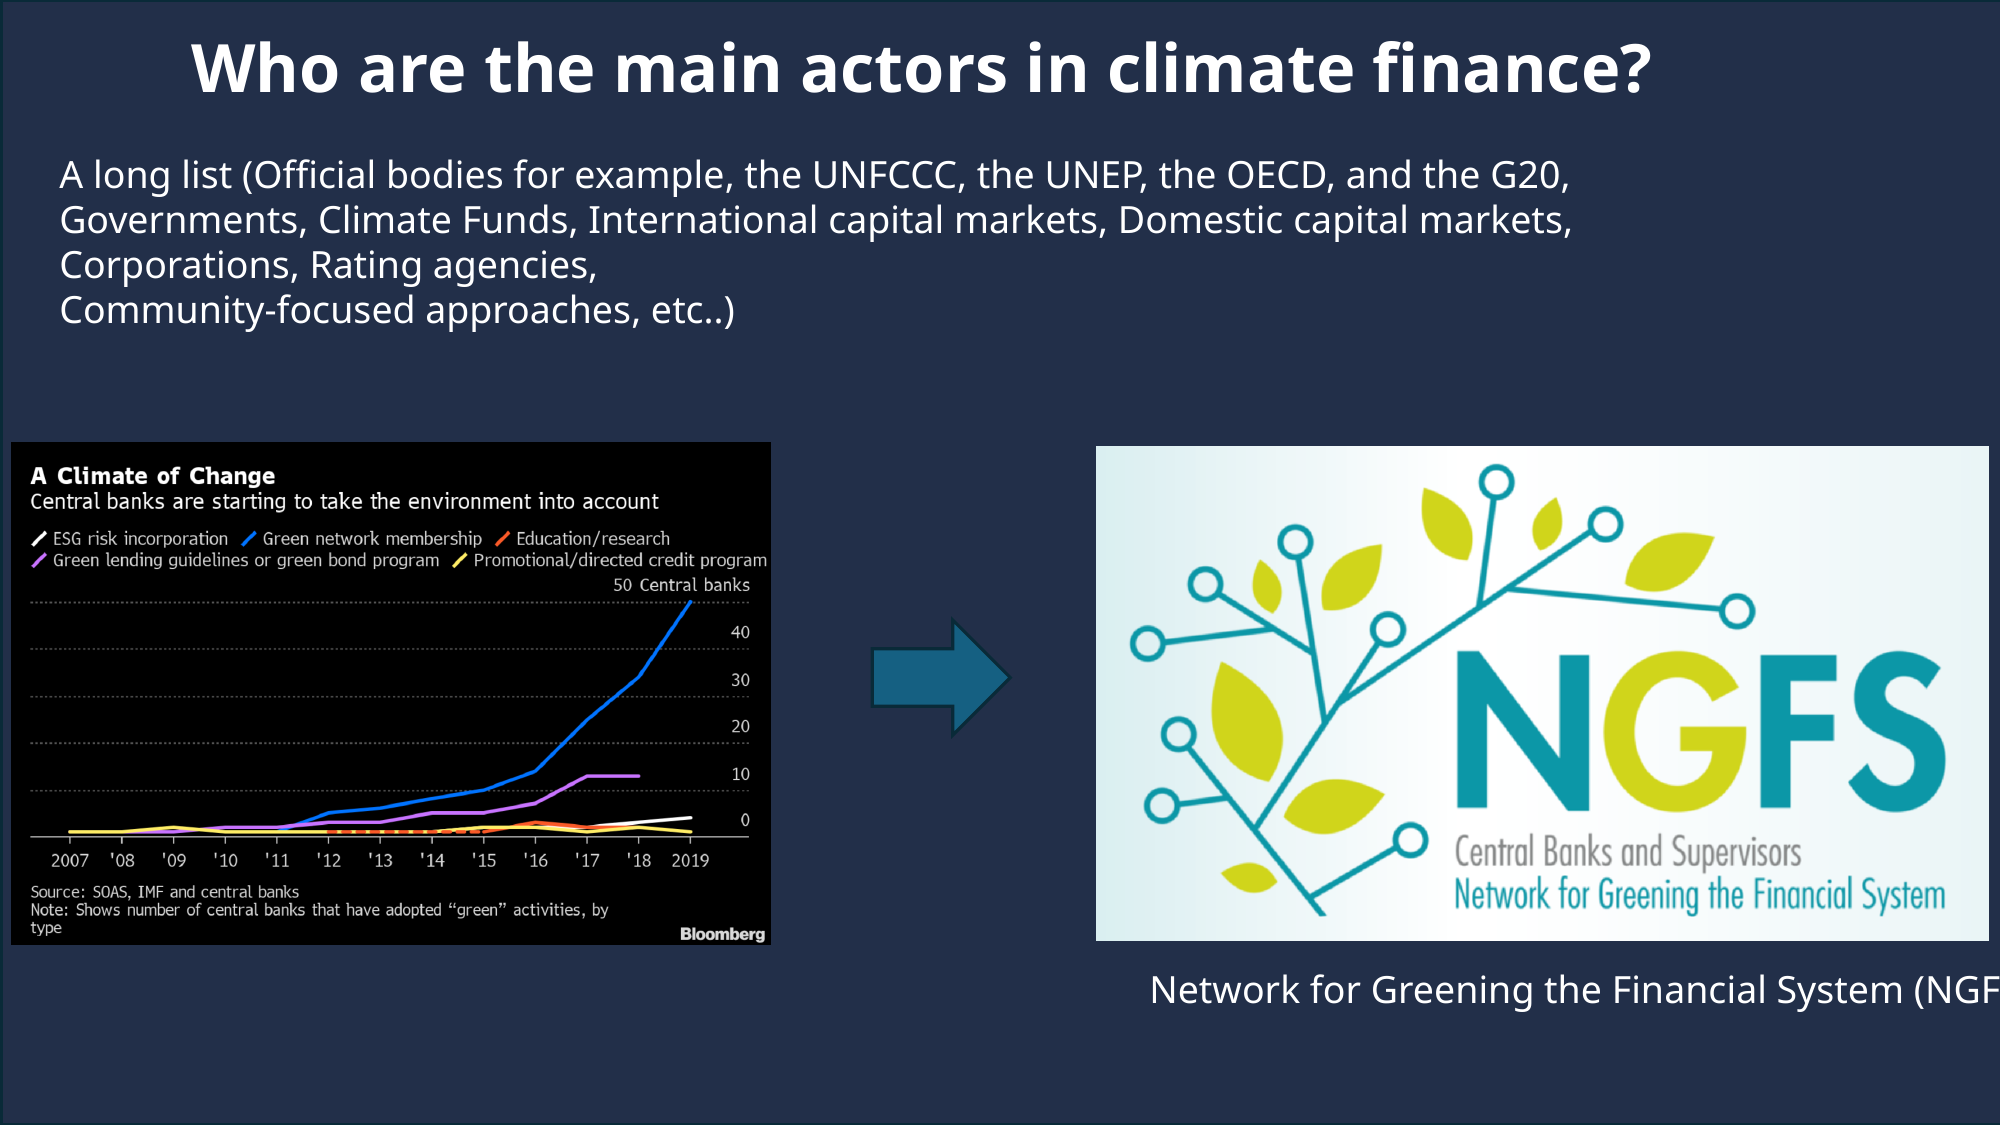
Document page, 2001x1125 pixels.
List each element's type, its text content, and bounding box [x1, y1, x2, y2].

text_box Who are the main actors in climate finance? A long list (Official bodies for example, the UNFCCC, the UNEP, the OECD, and the G20, Governments, Climate Funds, International capital markets, Domestic capital markets, Corporations, Rating agencies, Community-focused approaches, etc..) [44, 18, 1800, 339]
text_box [870, 616, 1013, 739]
text_box Network for Greening the Financial System (NGFS) [1134, 958, 2000, 1019]
picture [1095, 445, 1990, 941]
picture [10, 442, 771, 946]
text_box [0, 0, 2000, 1125]
